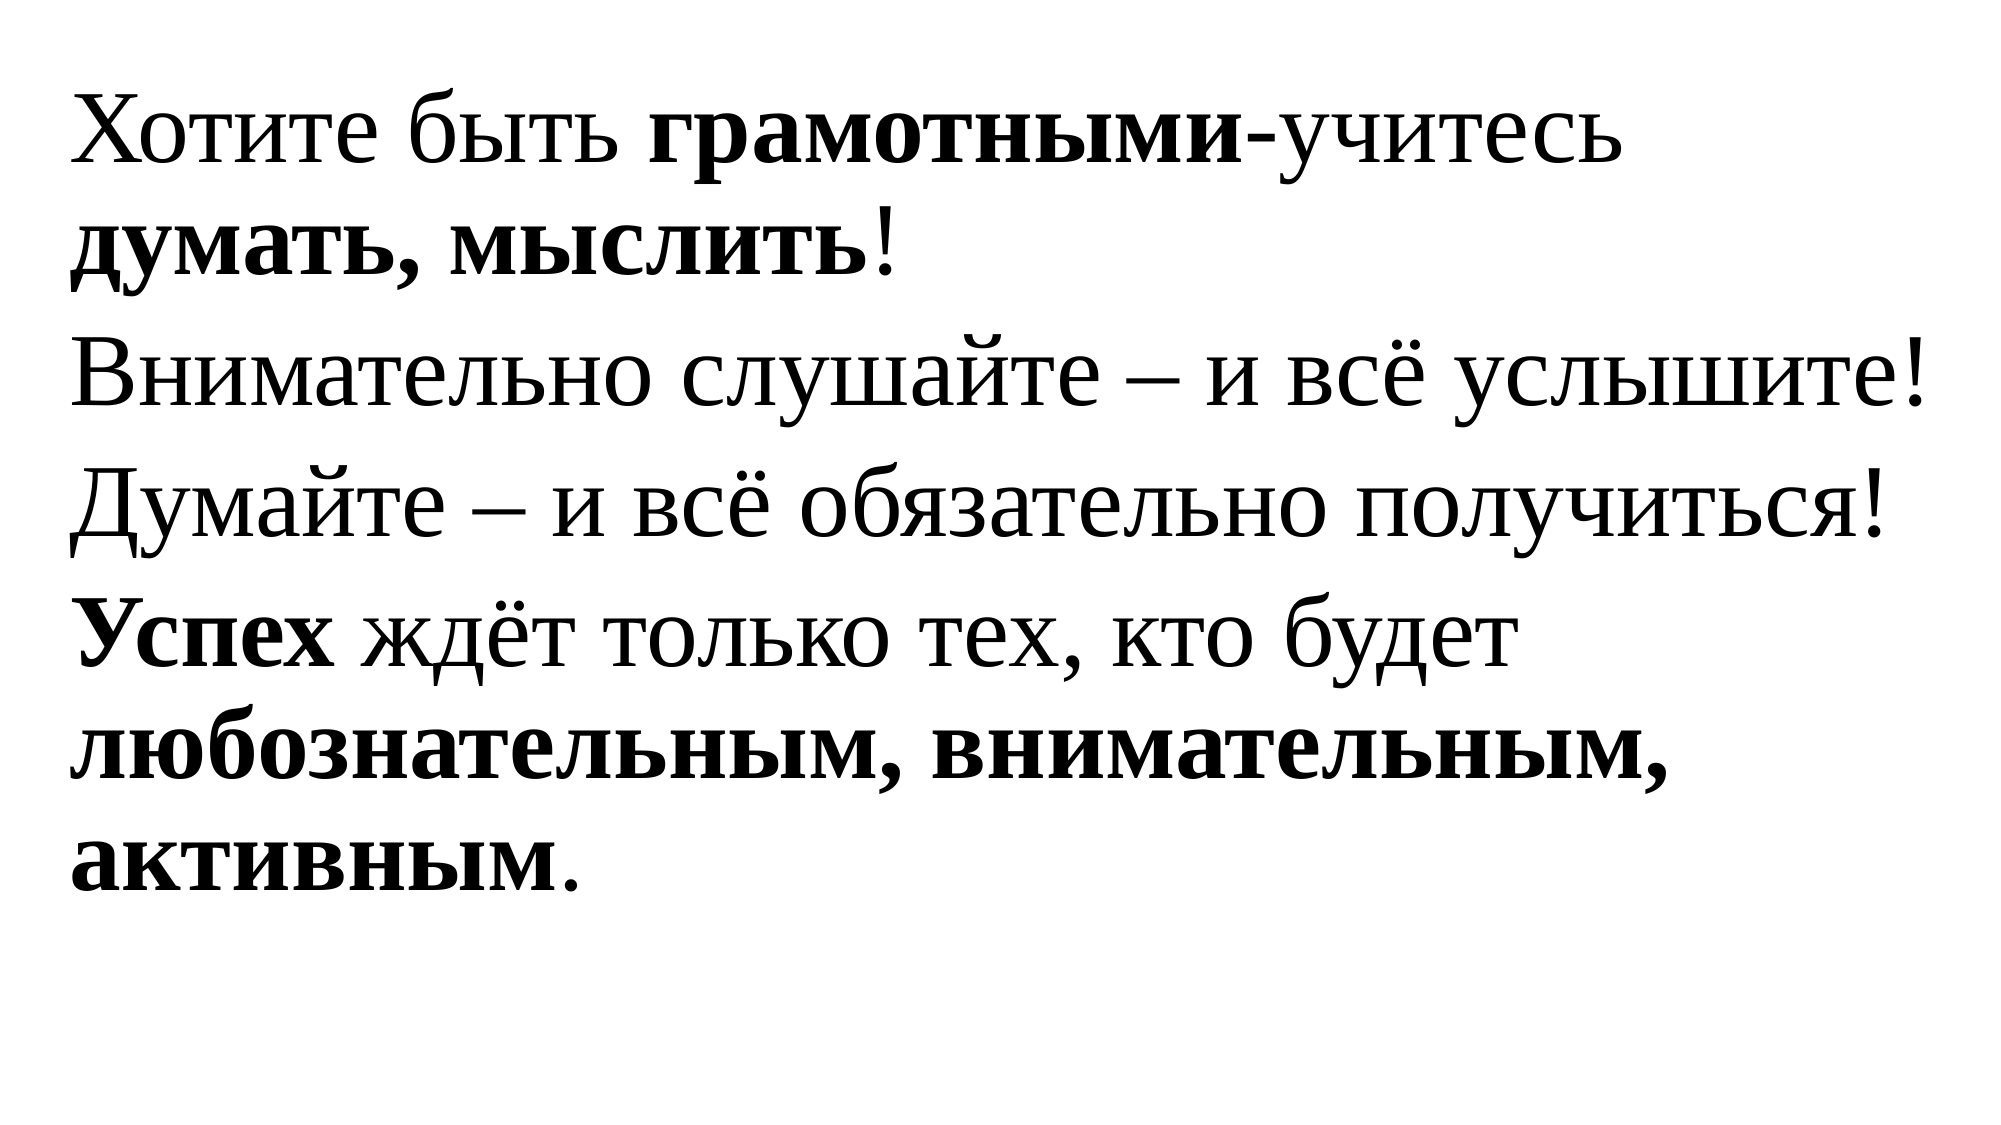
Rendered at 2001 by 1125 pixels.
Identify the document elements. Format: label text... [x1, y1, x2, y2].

list Хотите быть грамотными-учитесь думать, мыслить! Внимательно слушайте – и всё услышите! Думайте – и всё обязательно получиться! Успех ждёт только тех, кто будет любознательным, внимательным, активным. [54, 65, 1960, 1125]
